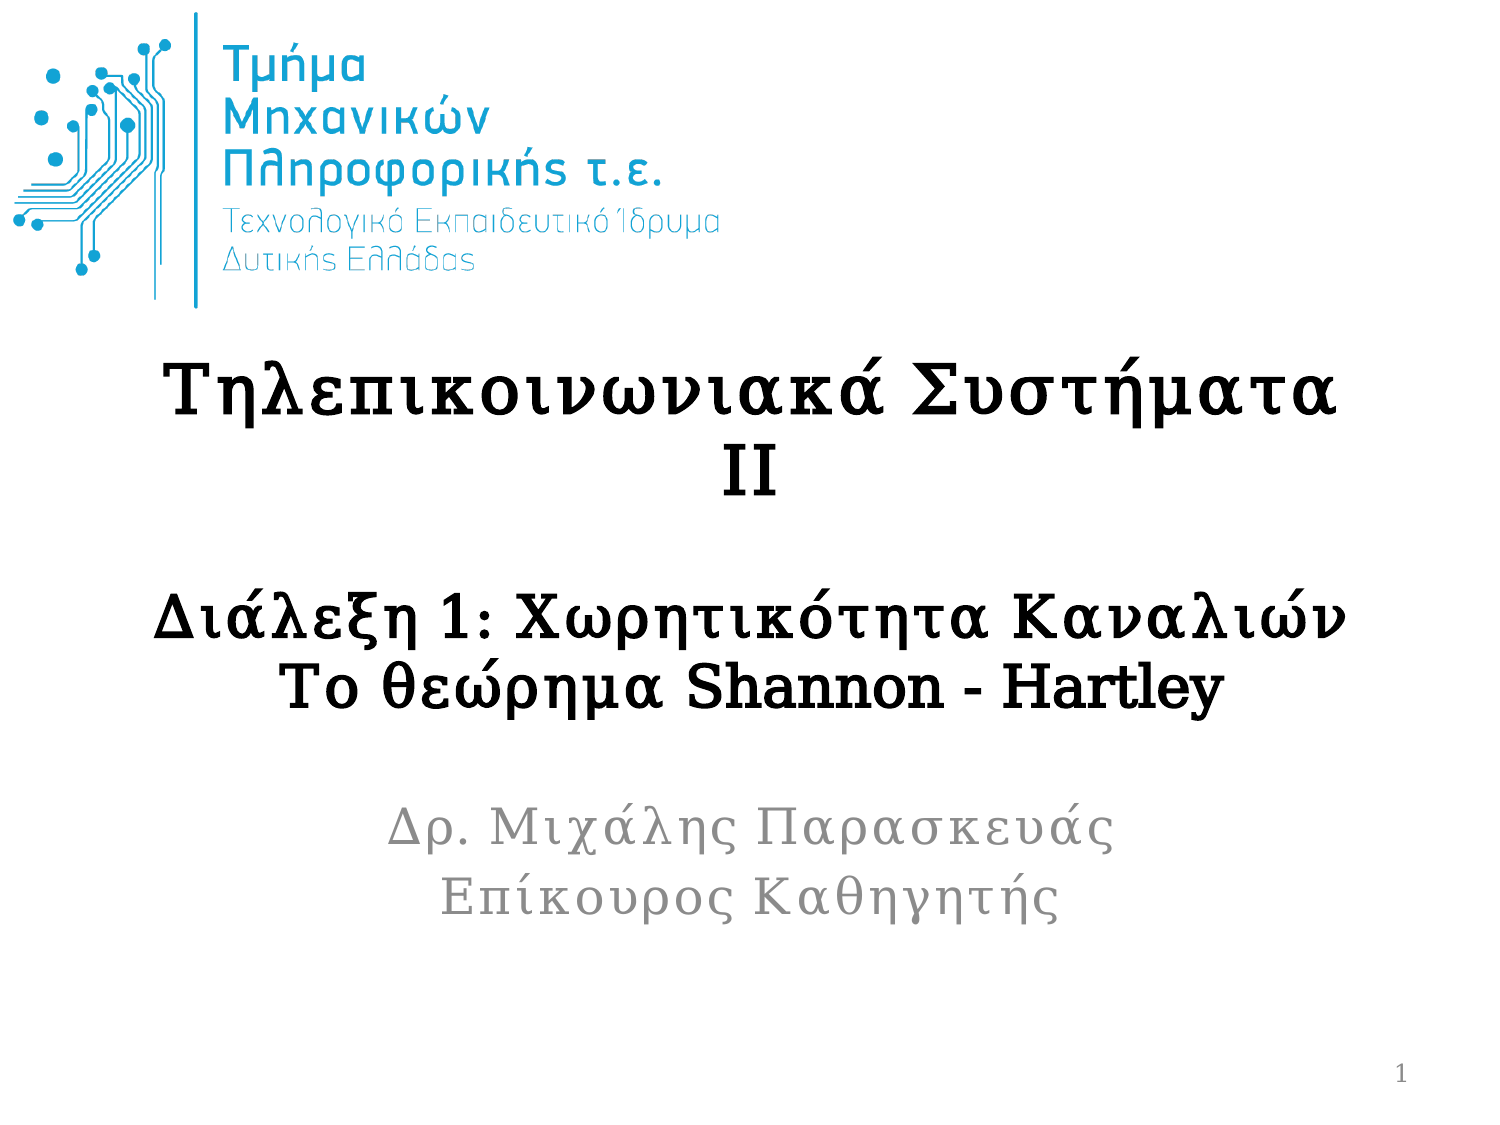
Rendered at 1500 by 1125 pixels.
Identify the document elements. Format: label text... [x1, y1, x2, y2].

text_box Διάλεξη 1: Χωρητικότητα Καναλιών Το θεώρημα Shannon - Hartley [112, 557, 1388, 740]
title Τηλεπικοινωνιακά Συστήματα ΙΙ [112, 338, 1388, 516]
subtitle Δρ. Μιχάλης Παρασκευάς Επίκουρος Καθηγητής [225, 786, 1275, 1000]
slide_number 1 [1074, 1042, 1425, 1103]
picture [5, 7, 739, 312]
